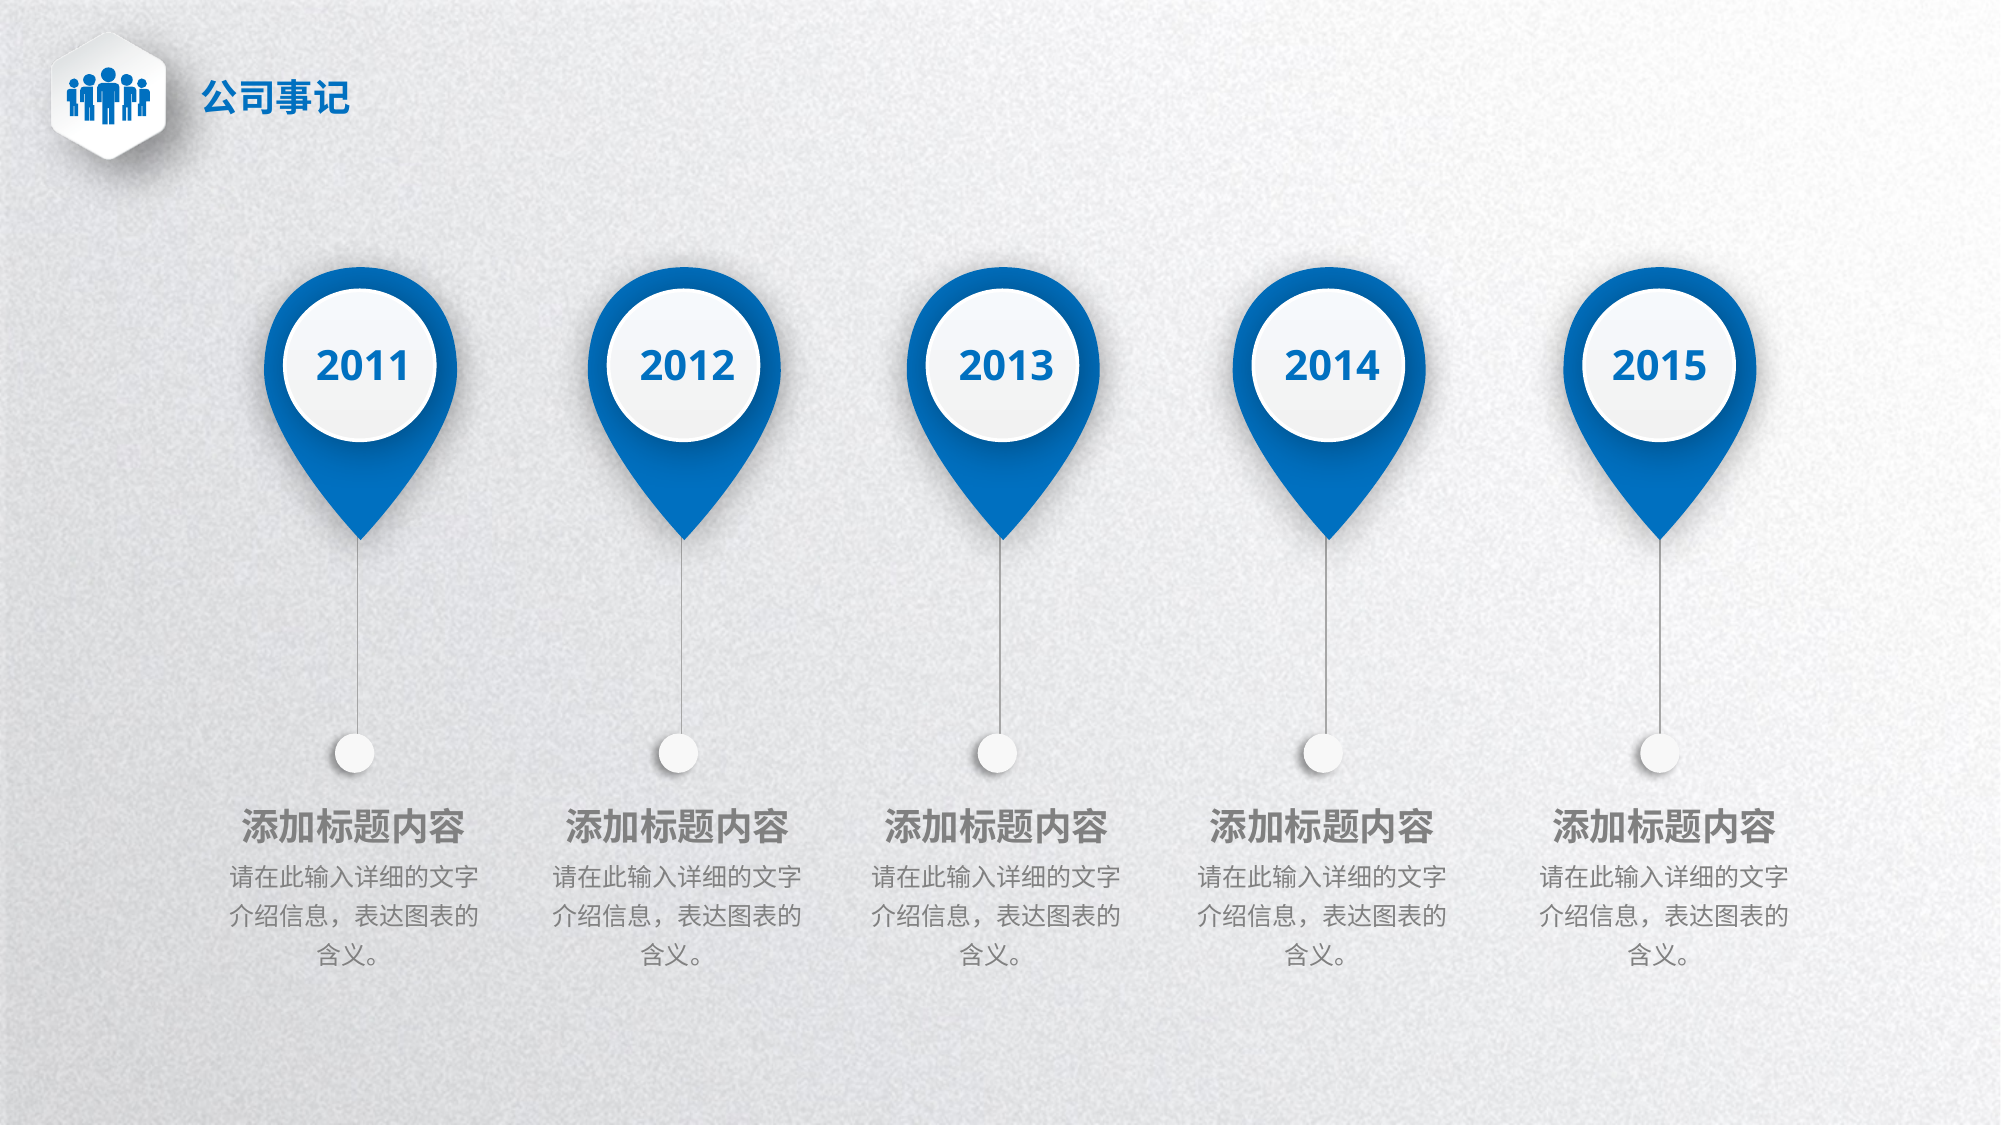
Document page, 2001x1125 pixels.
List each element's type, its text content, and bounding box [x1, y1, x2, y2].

text_box 公司事记 [191, 66, 366, 127]
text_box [587, 266, 782, 541]
text_box [332, 731, 377, 775]
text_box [527, 795, 829, 978]
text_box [263, 266, 458, 541]
text_box [1638, 732, 1682, 775]
text_box [656, 731, 701, 775]
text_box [906, 266, 1100, 541]
picture [0, 0, 2001, 1125]
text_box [1514, 795, 1816, 978]
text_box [1563, 266, 1757, 541]
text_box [846, 795, 1147, 978]
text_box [203, 795, 505, 978]
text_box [1172, 795, 1473, 978]
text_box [1232, 266, 1426, 541]
text_box [1301, 731, 1345, 775]
text_box [975, 731, 1020, 775]
